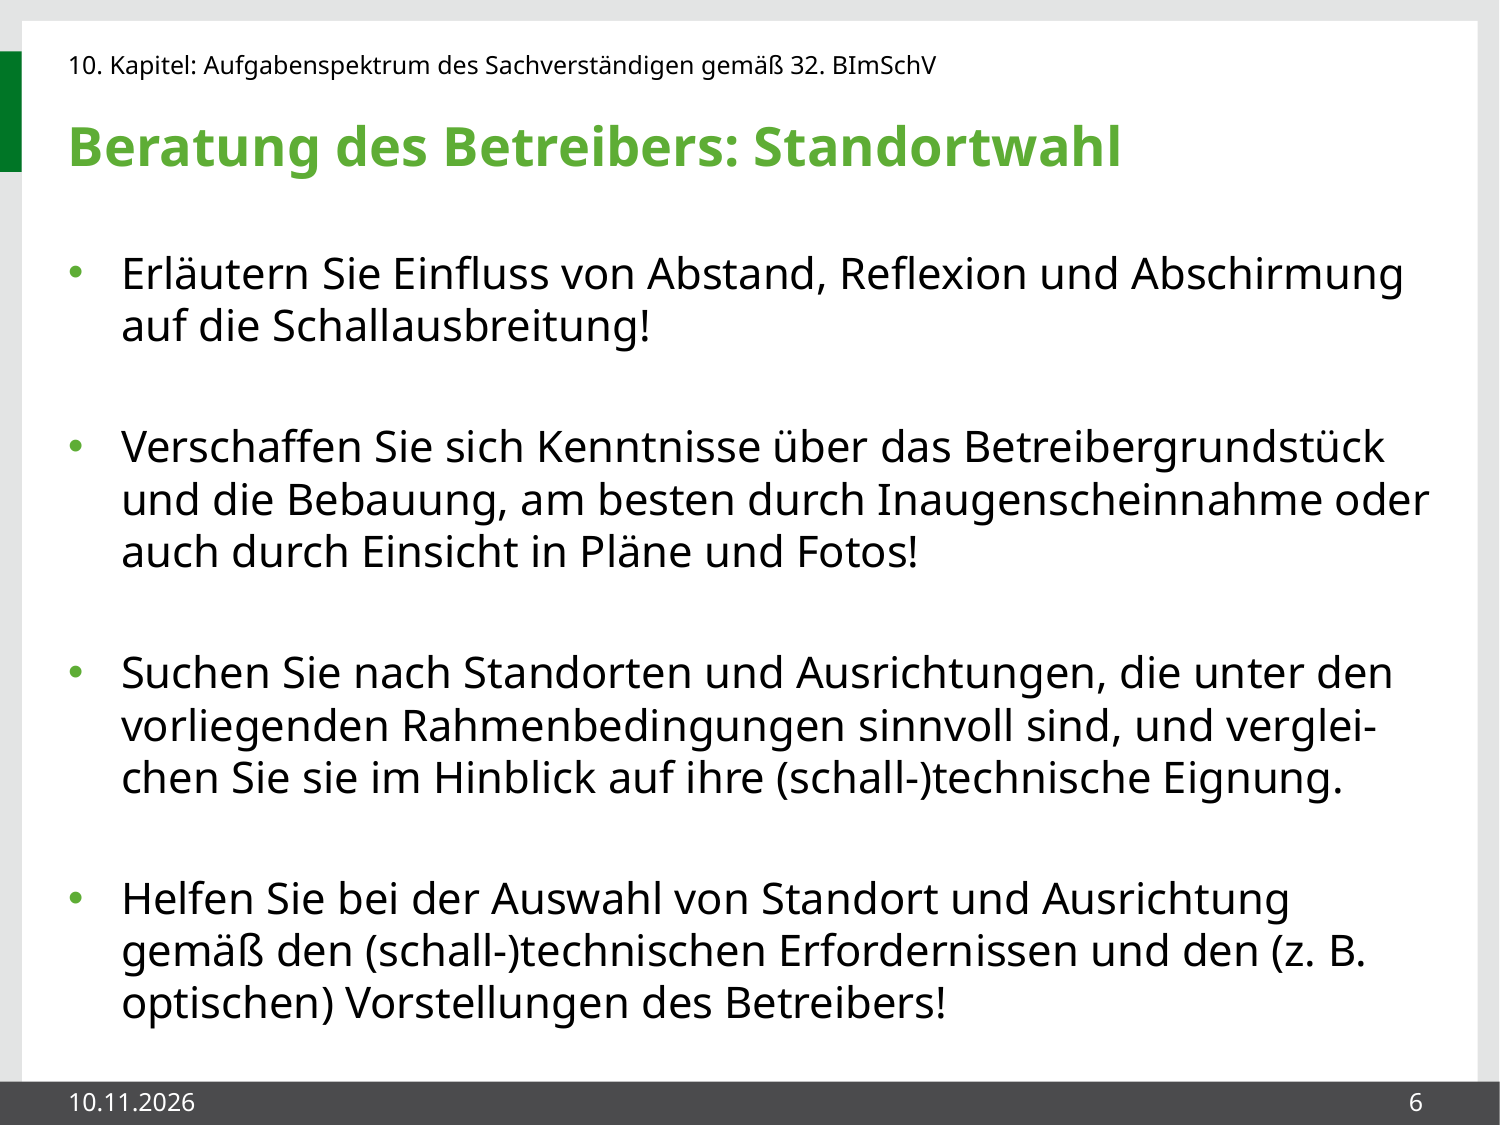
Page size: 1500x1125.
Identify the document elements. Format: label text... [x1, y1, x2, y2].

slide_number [68, 1082, 231, 1125]
title Beratung des Betreibers: Standortwahl [67, 77, 1427, 178]
list Erläutern Sie Einfluss von Abstand, Reflexion und Abschirmung auf die Schallausbreitung! Verschaffen Sie sich Kenntnisse über das Betreibergrundstück und die Bebauung, am besten durch Inaugenscheinnahme oder auch durch Einsicht in Pläne und Fotos! Suchen Sie nach Standorten und Ausrichtungen, die unter den vorliegenden Rahmenbedingungen sinnvoll sind, und verglei-chen Sie sie im Hinblick auf ihre (schall-)technische Eignung. Helfen Sie bei der Auswahl von Standort und Ausrichtung gemäß den (schall-)technischen Erfordernissen und den (z. B. optischen) Vorstellungen des Betreibers! [68, 245, 1436, 1047]
slide_number 6 [1331, 1082, 1423, 1125]
